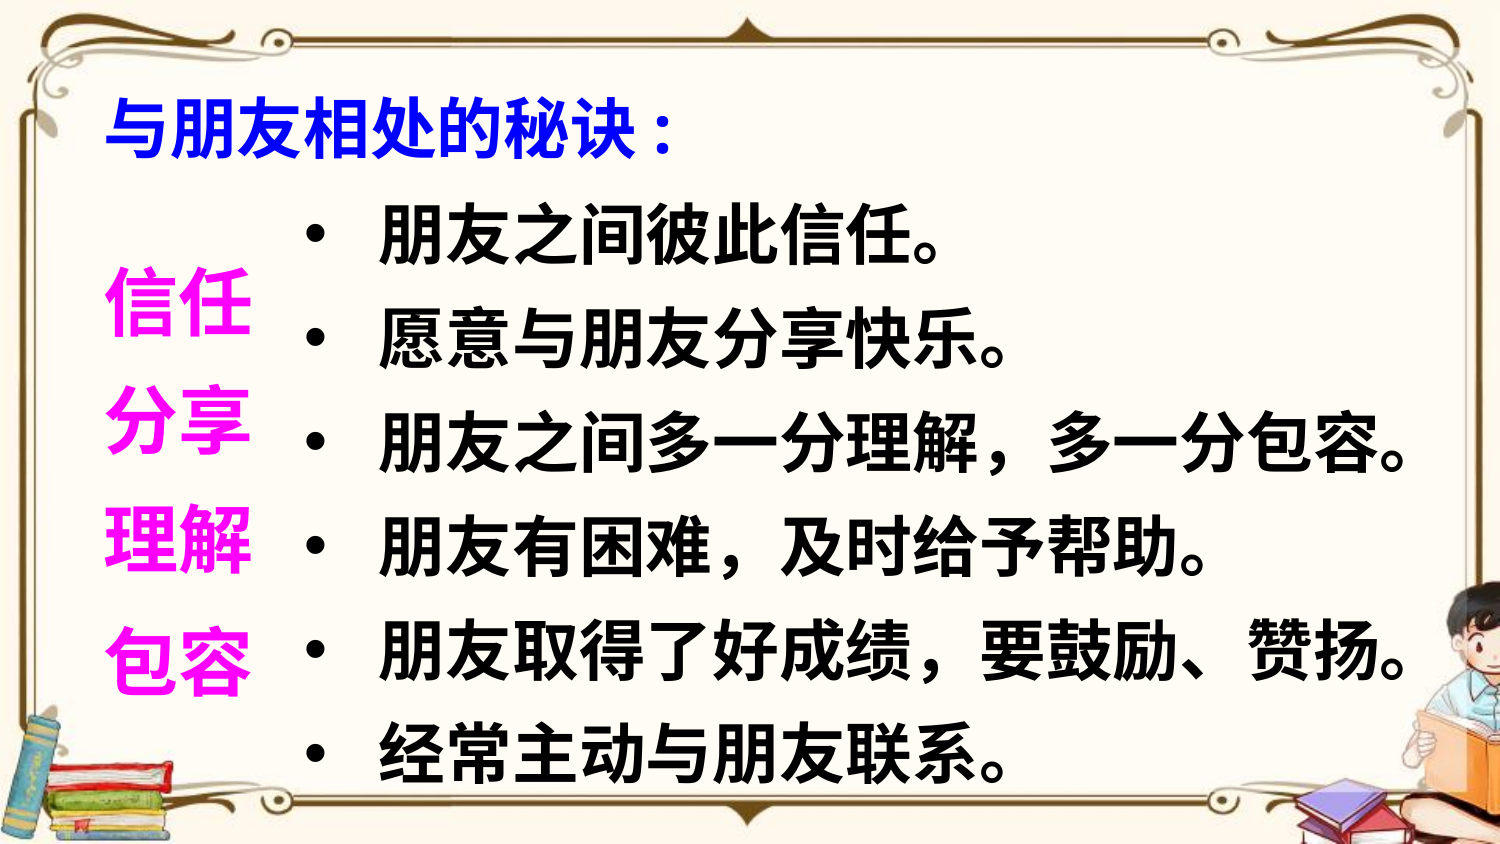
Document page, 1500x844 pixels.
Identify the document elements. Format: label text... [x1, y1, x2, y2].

text_box 包容 [88, 581, 278, 714]
picture [0, 0, 1500, 844]
text_box 与朋友相处的秘诀: [88, 55, 703, 175]
text_box 朋友之间彼此信任。 愿意与朋友分享快乐。 朋友之间多一分理解，多一分包容。 朋友有困难，及时给予帮助。 朋友取得了好成绩，要鼓励、赞扬。 经常主动与朋友联系。 [289, 161, 1459, 800]
text_box 信任 [88, 221, 278, 339]
text_box 理解 [88, 457, 278, 581]
text_box 分享 [88, 339, 278, 457]
